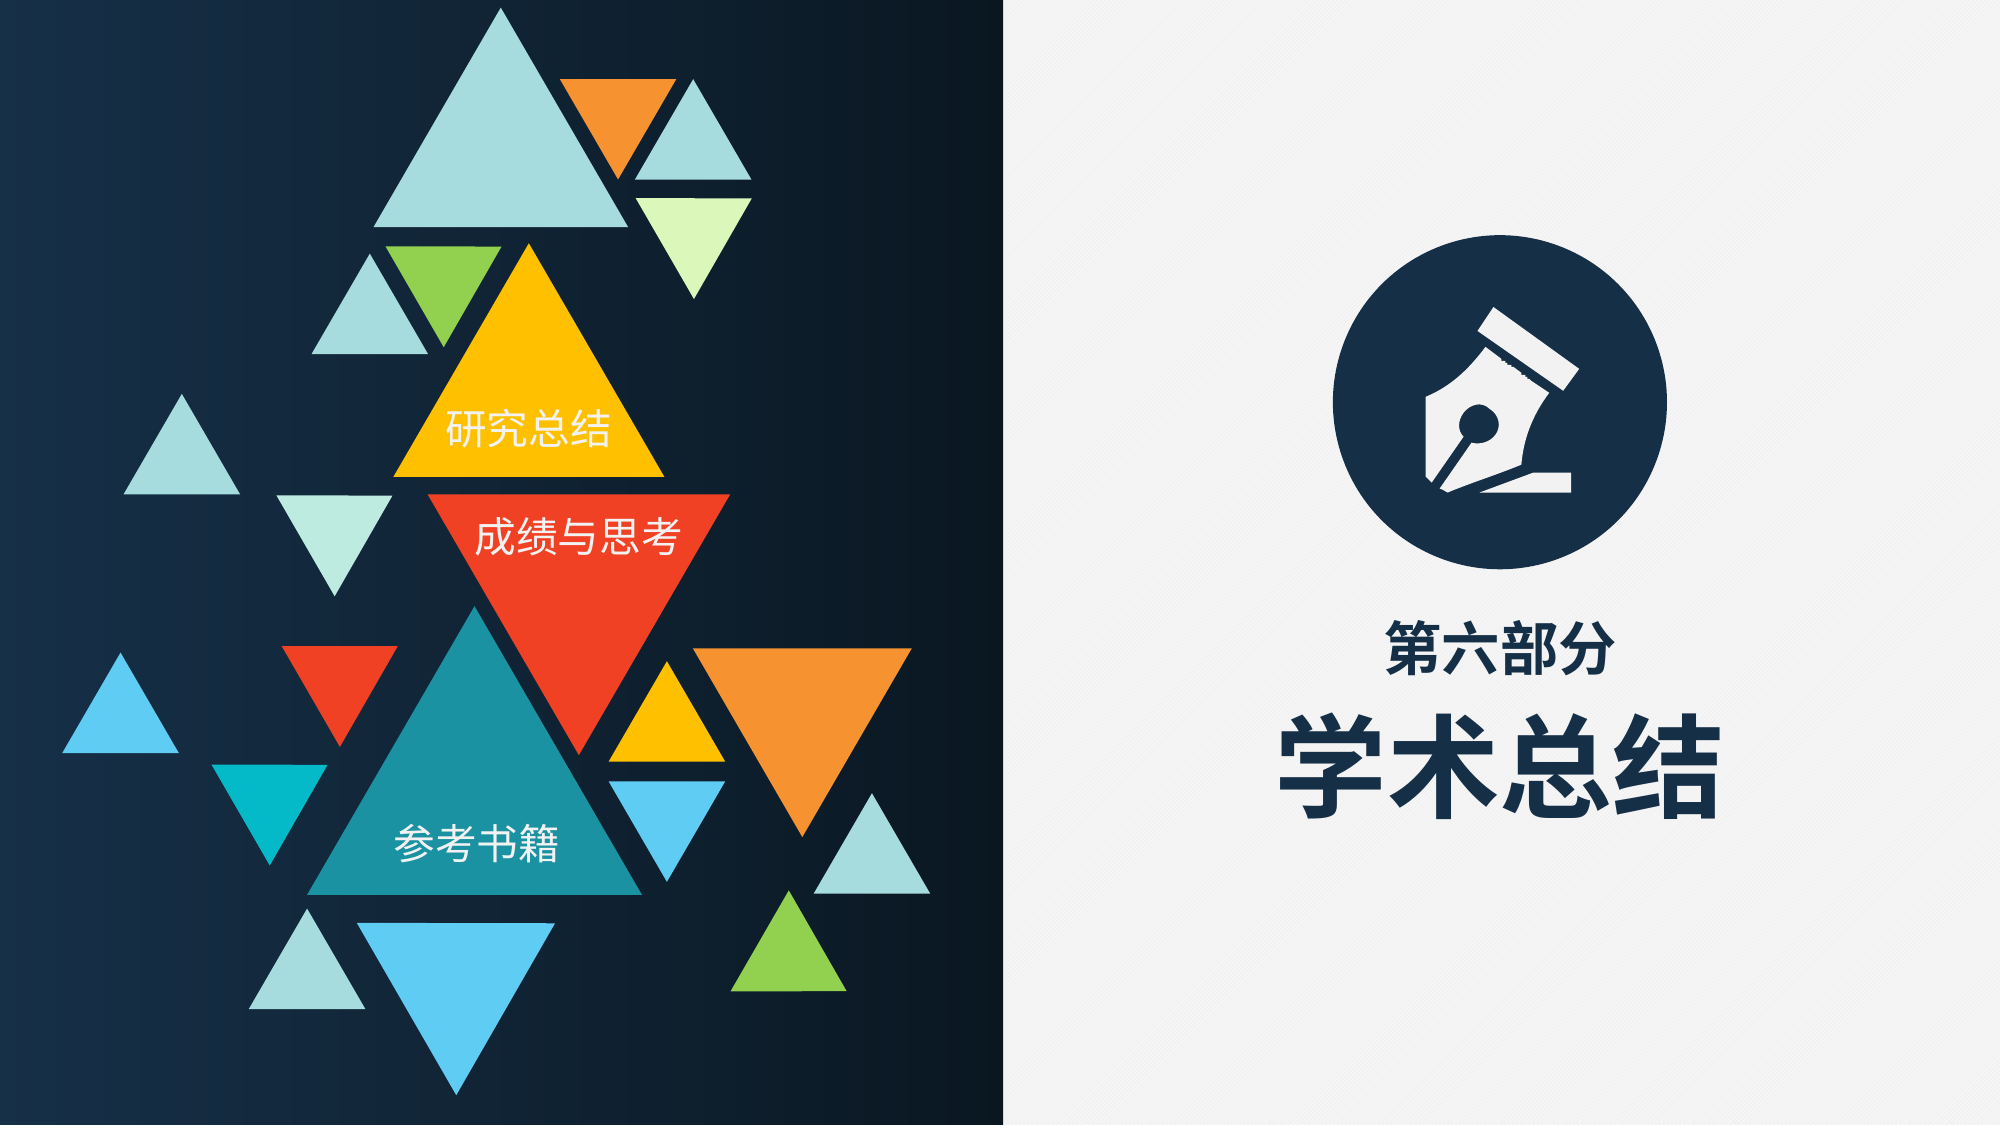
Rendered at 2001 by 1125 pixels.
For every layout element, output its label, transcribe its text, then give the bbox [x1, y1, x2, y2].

text_box [354, 921, 557, 1098]
text_box [309, 251, 430, 356]
text_box [60, 650, 181, 755]
text_box [633, 77, 754, 181]
text_box [279, 644, 400, 750]
text_box [728, 888, 849, 993]
text_box [557, 77, 679, 182]
text_box [469, 569, 689, 758]
text_box [439, 241, 619, 395]
text_box 成绩与思考 [459, 503, 699, 569]
text_box [691, 647, 914, 840]
text_box [209, 763, 330, 868]
text_box [305, 604, 644, 896]
text_box 学术总结 [1260, 689, 1740, 840]
text_box [383, 245, 504, 350]
text_box [247, 906, 368, 1011]
text_box [633, 197, 754, 302]
text_box [606, 659, 727, 763]
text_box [1332, 235, 1667, 570]
text_box 第六部分 [1368, 604, 1632, 690]
text_box [391, 411, 667, 478]
text_box [274, 494, 395, 599]
text_box [371, 5, 630, 229]
text_box [606, 780, 727, 884]
text_box 研究总结 [430, 395, 628, 460]
text_box [121, 391, 242, 496]
text_box [425, 493, 733, 551]
text_box [811, 791, 933, 895]
text_box 参考书籍 [378, 810, 576, 876]
